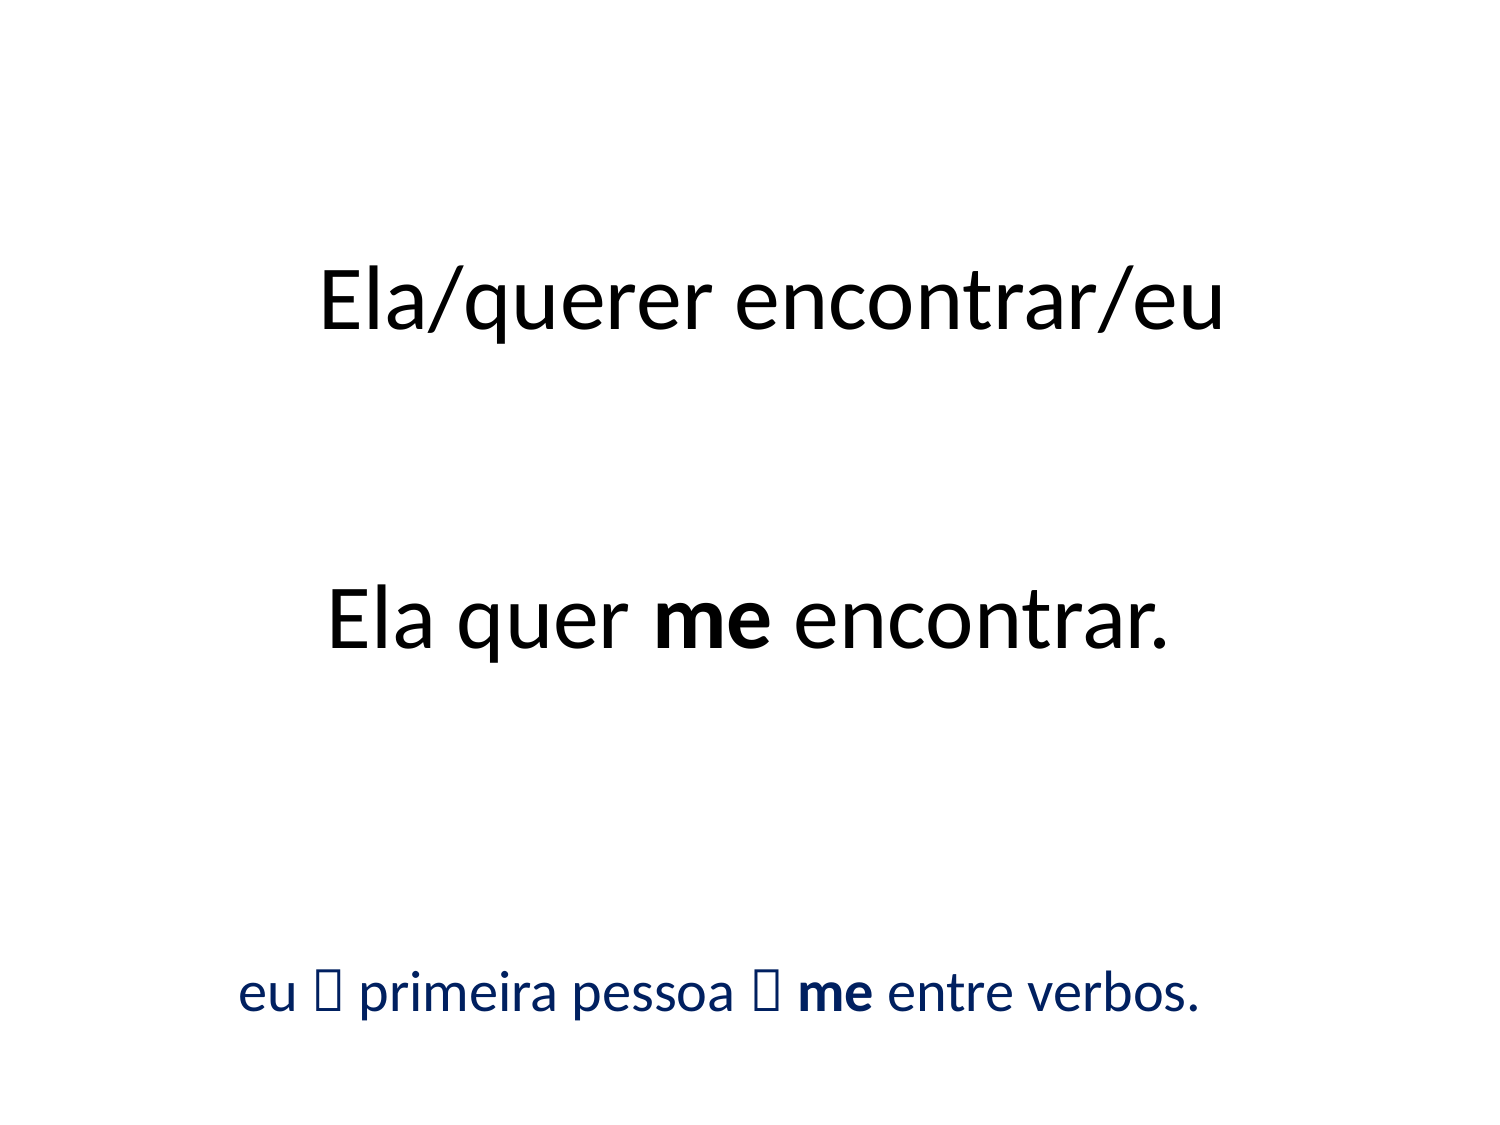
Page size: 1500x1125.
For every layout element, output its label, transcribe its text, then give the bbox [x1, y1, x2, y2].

text_box eu  primeira pessoa  me entre verbos. [28, 940, 1411, 1035]
title Ela/querer encontrar/eu [135, 172, 1411, 414]
text_box Ela quer me encontrar. [112, 491, 1388, 733]
